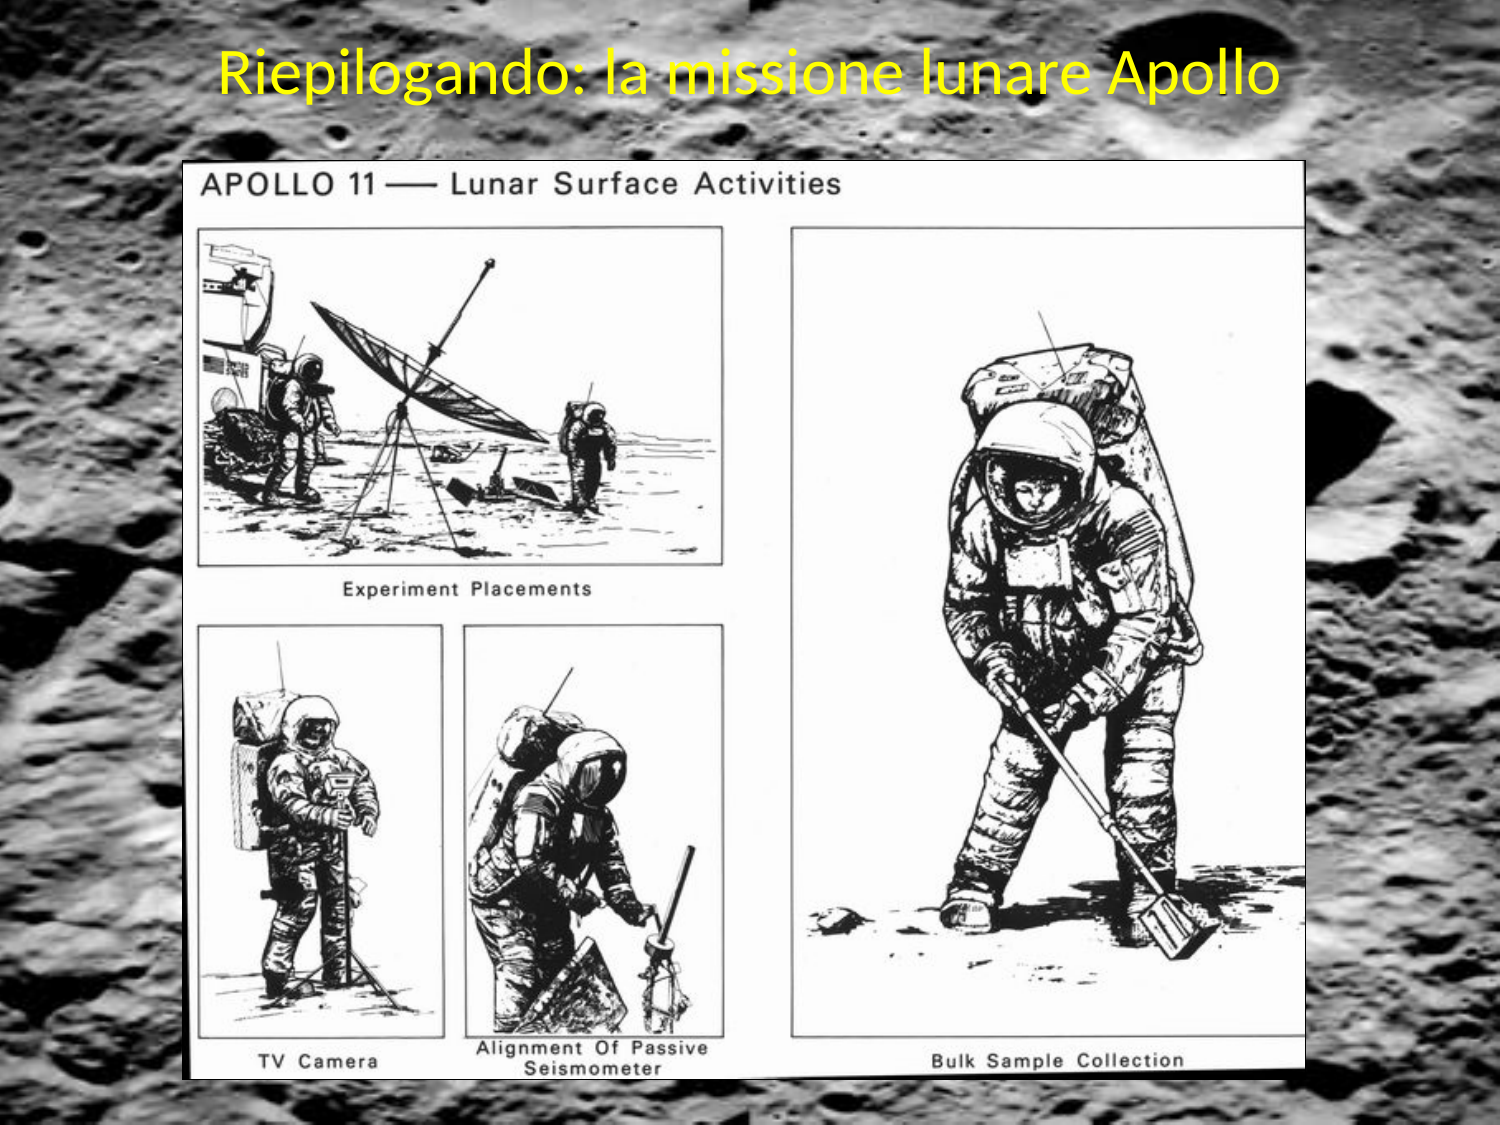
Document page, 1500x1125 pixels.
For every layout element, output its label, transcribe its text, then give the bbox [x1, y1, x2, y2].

title Riepilogando: la missione lunare Apollo [74, 44, 1426, 91]
picture [0, 0, 1500, 1125]
